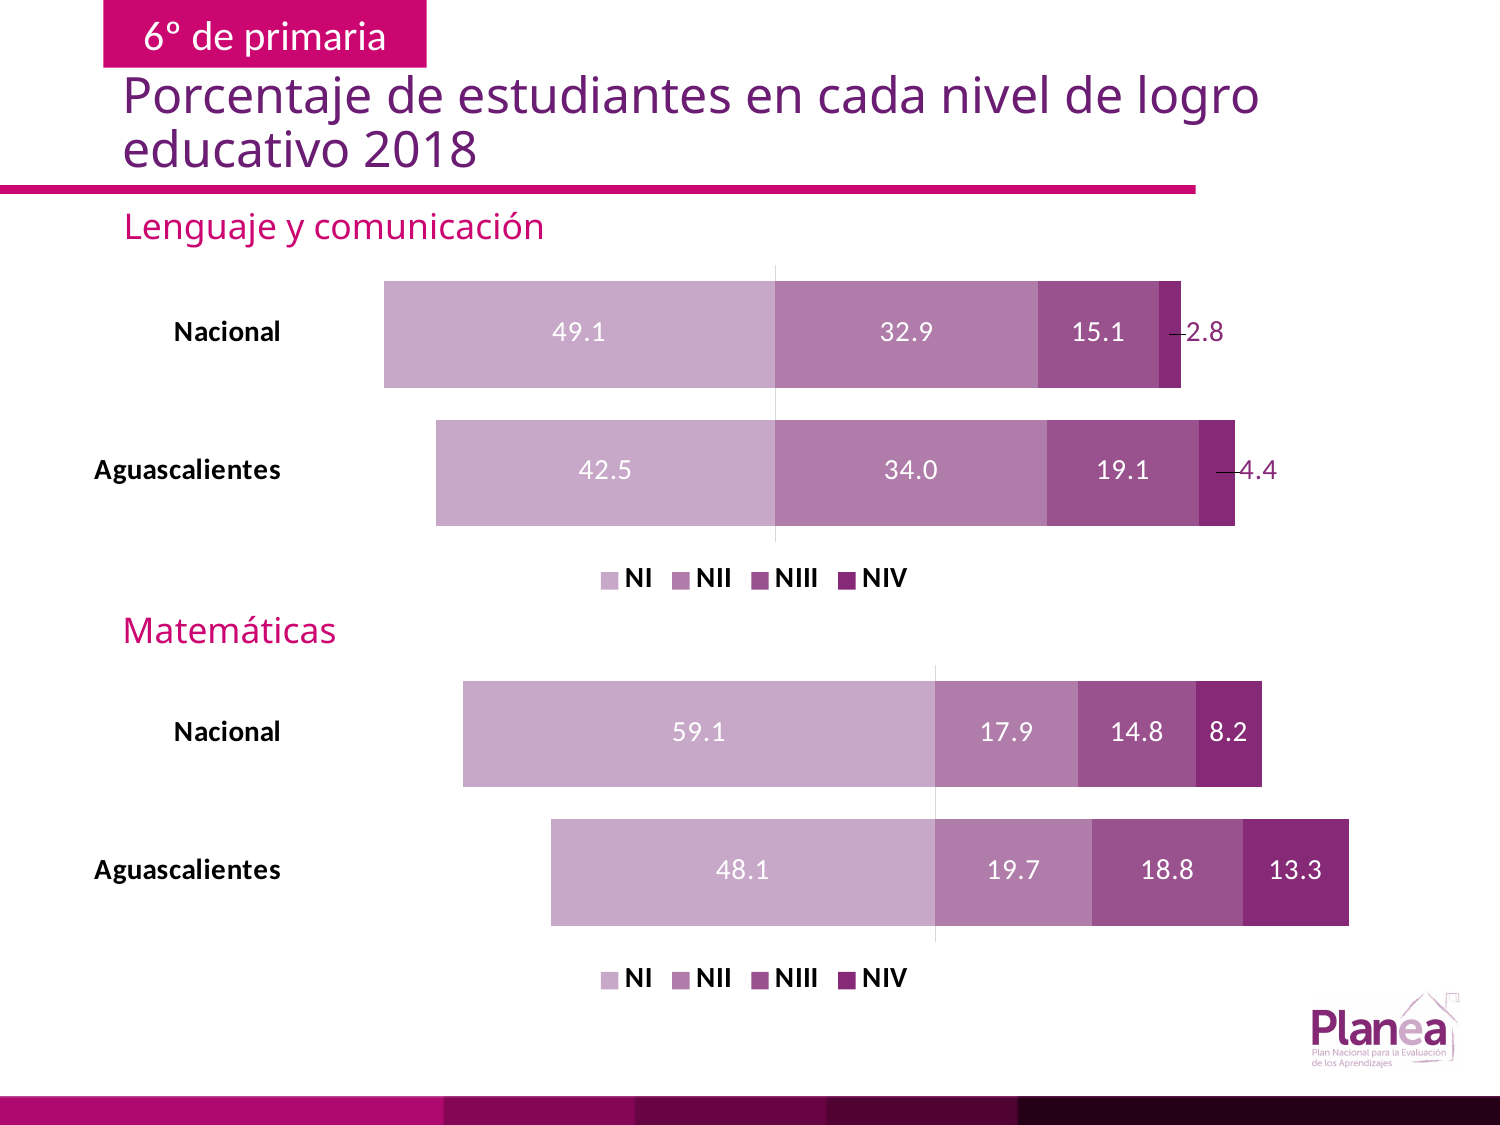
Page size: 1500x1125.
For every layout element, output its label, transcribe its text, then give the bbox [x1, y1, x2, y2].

title Porcentaje de estudiantes en cada nivel de logro educativo 2018 [107, 62, 1402, 201]
chart [66, 258, 1442, 602]
picture [1312, 991, 1462, 1068]
picture [0, 1096, 1500, 1125]
list Lenguaje y comunicación [108, 196, 1403, 258]
text_box [0, 184, 1197, 195]
chart [66, 657, 1442, 1002]
text_box Matemáticas [107, 602, 1402, 657]
